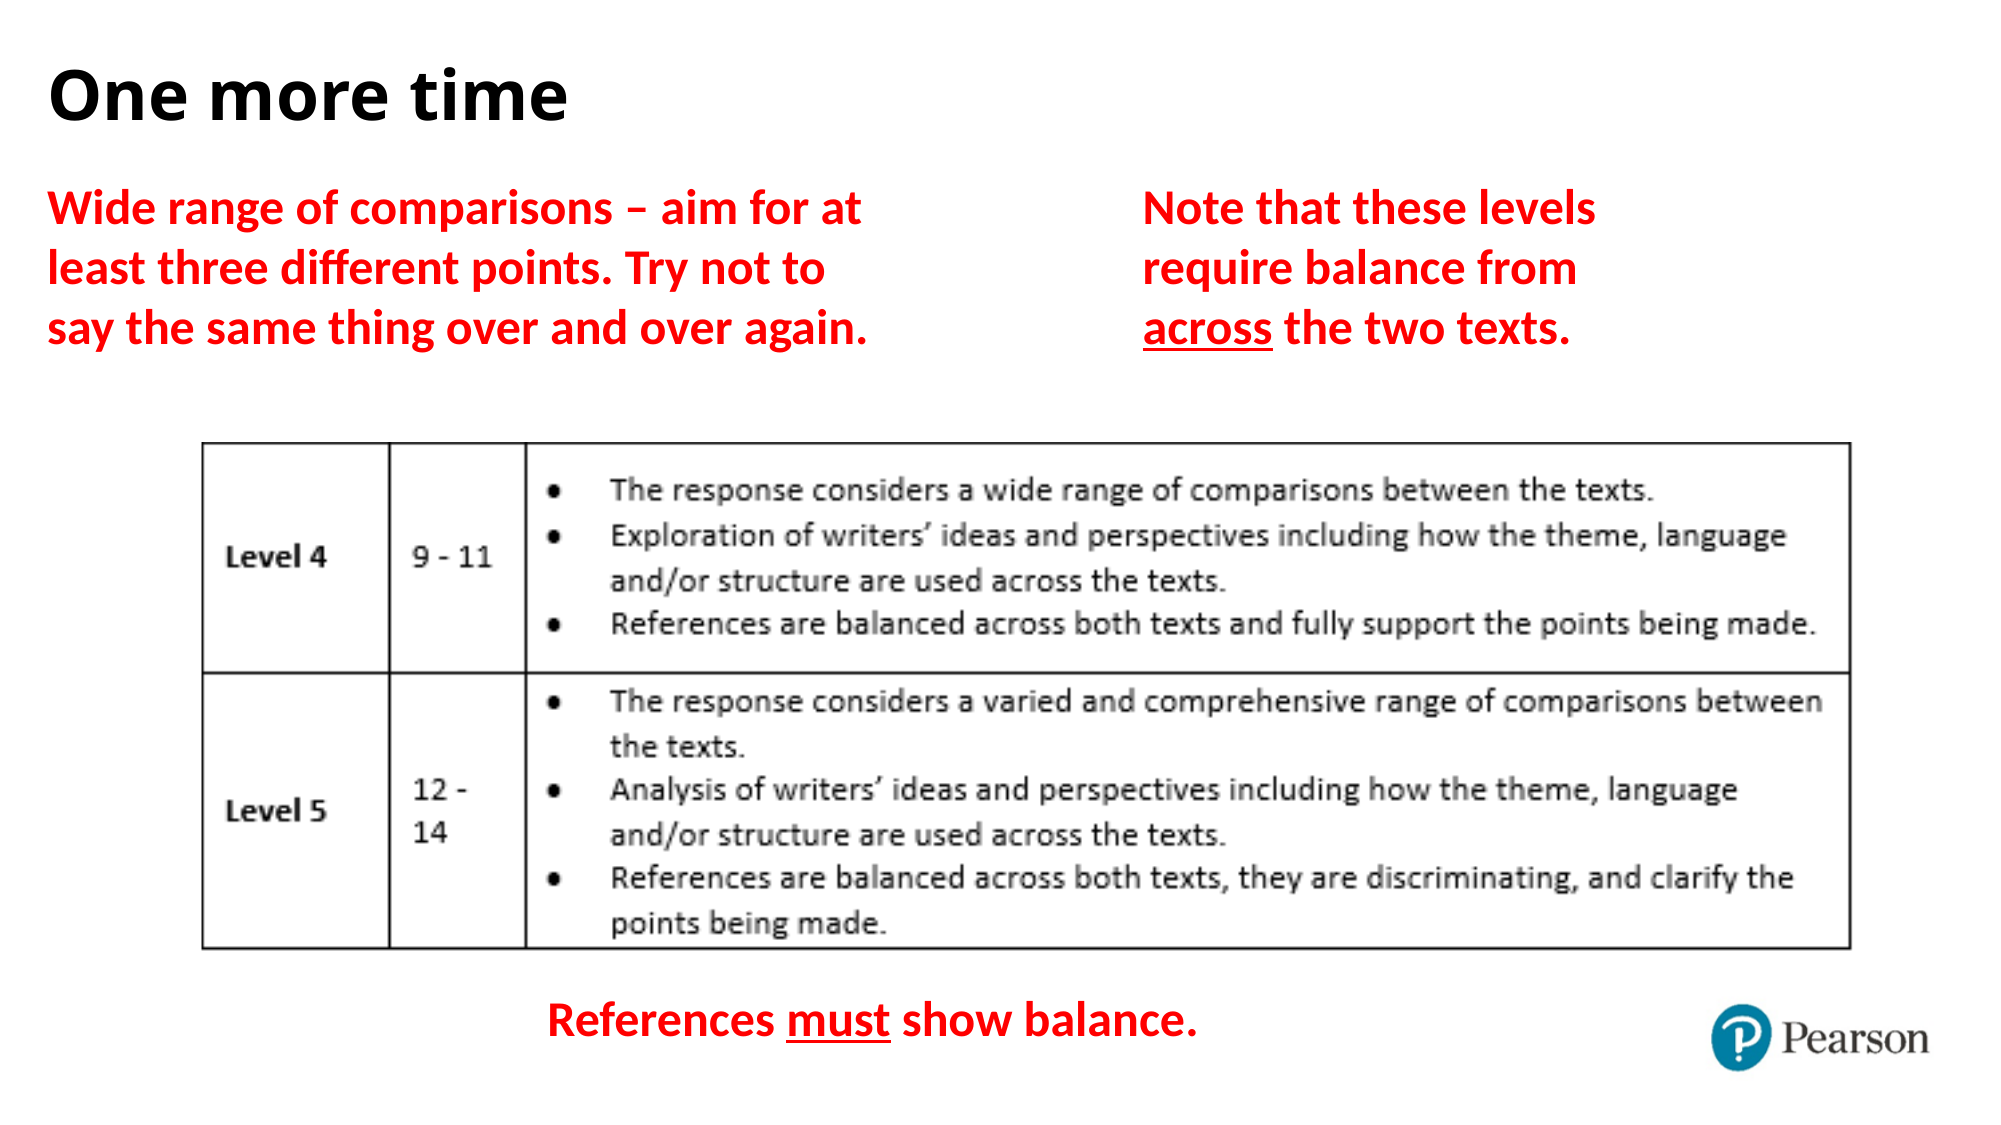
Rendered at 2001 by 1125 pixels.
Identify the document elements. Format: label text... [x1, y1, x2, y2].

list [201, 442, 1887, 990]
text_box Note that these levels require balance from across the two texts. [1128, 166, 1720, 362]
text_box Wide range of comparisons – aim for at least three different points. Try not to say the same thing over and over again. [32, 166, 918, 362]
text_box References must show balance. [532, 990, 1334, 1054]
picture [1701, 989, 1940, 1082]
title One more time [32, 44, 596, 153]
